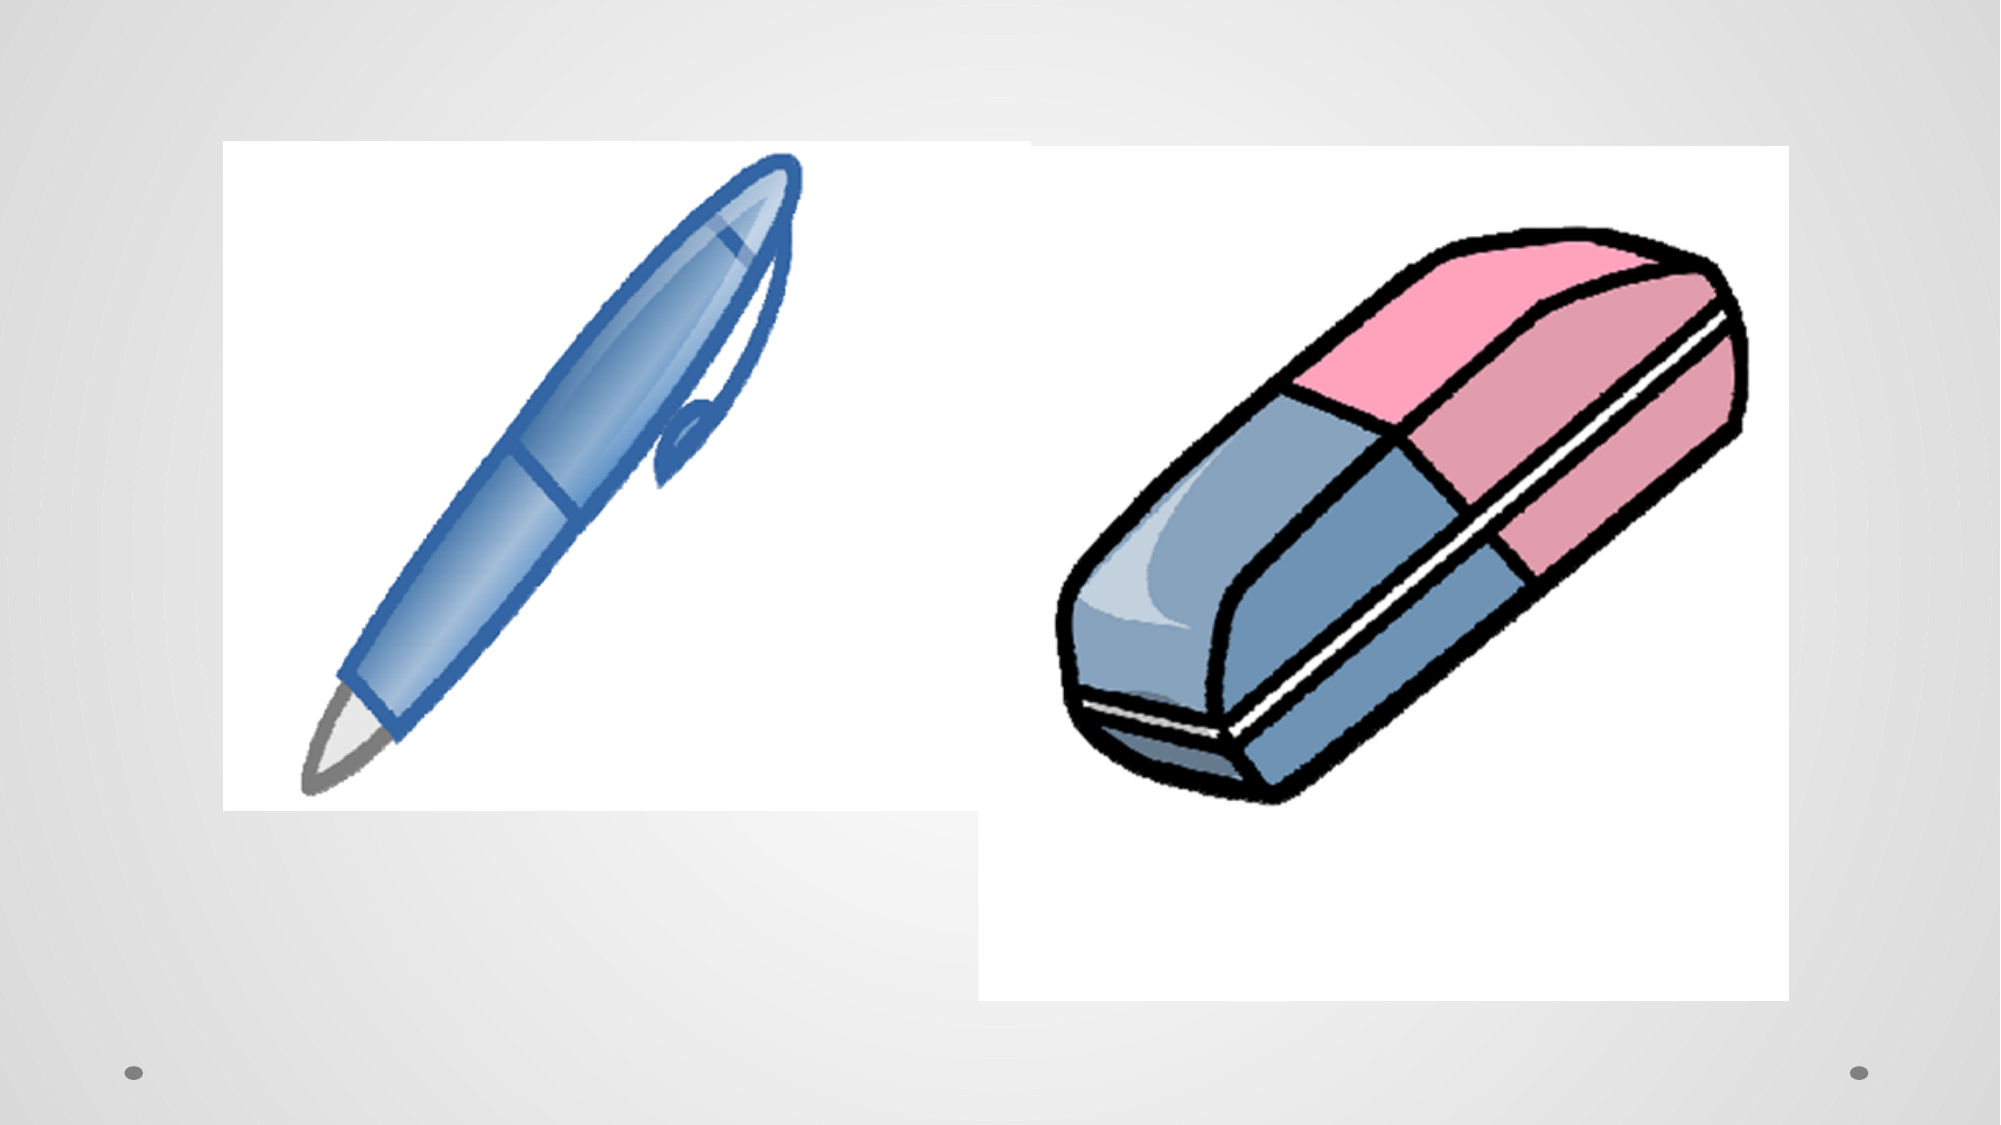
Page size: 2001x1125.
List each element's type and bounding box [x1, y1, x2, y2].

picture [223, 141, 1789, 1002]
